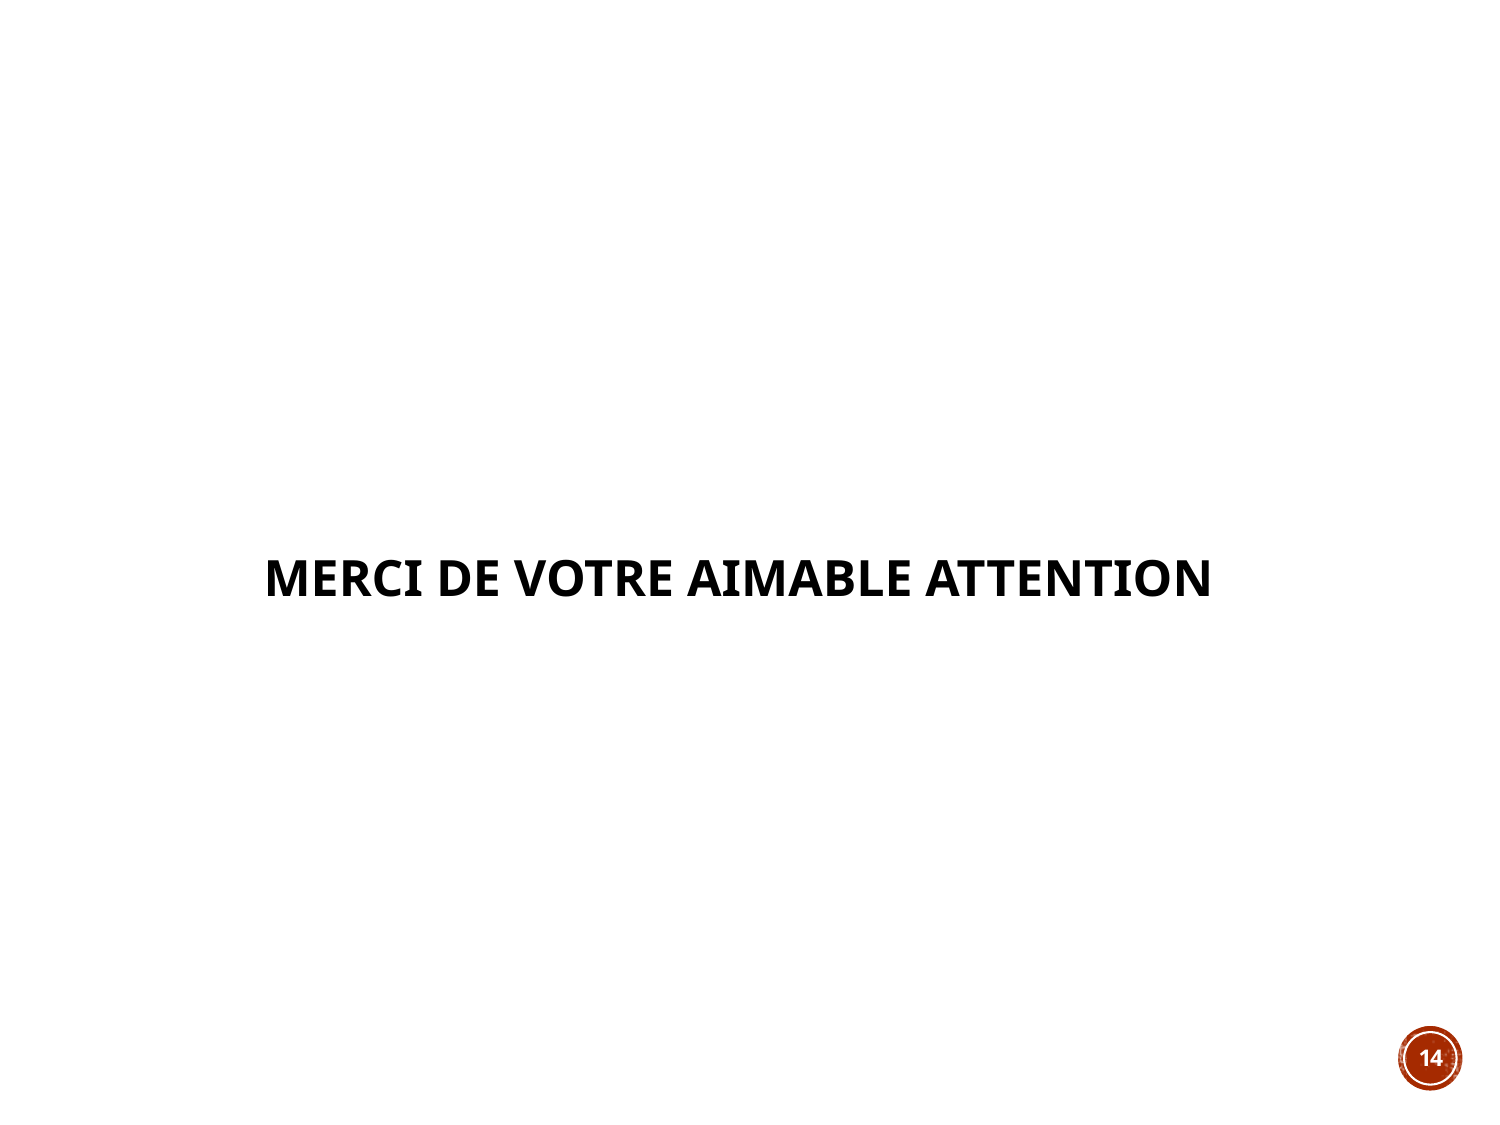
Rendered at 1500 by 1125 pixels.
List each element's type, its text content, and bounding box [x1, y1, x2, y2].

list MERCI DE VOTRE AIMABLE ATTENTION [101, 302, 1376, 669]
slide_number 14 [1391, 1028, 1471, 1089]
